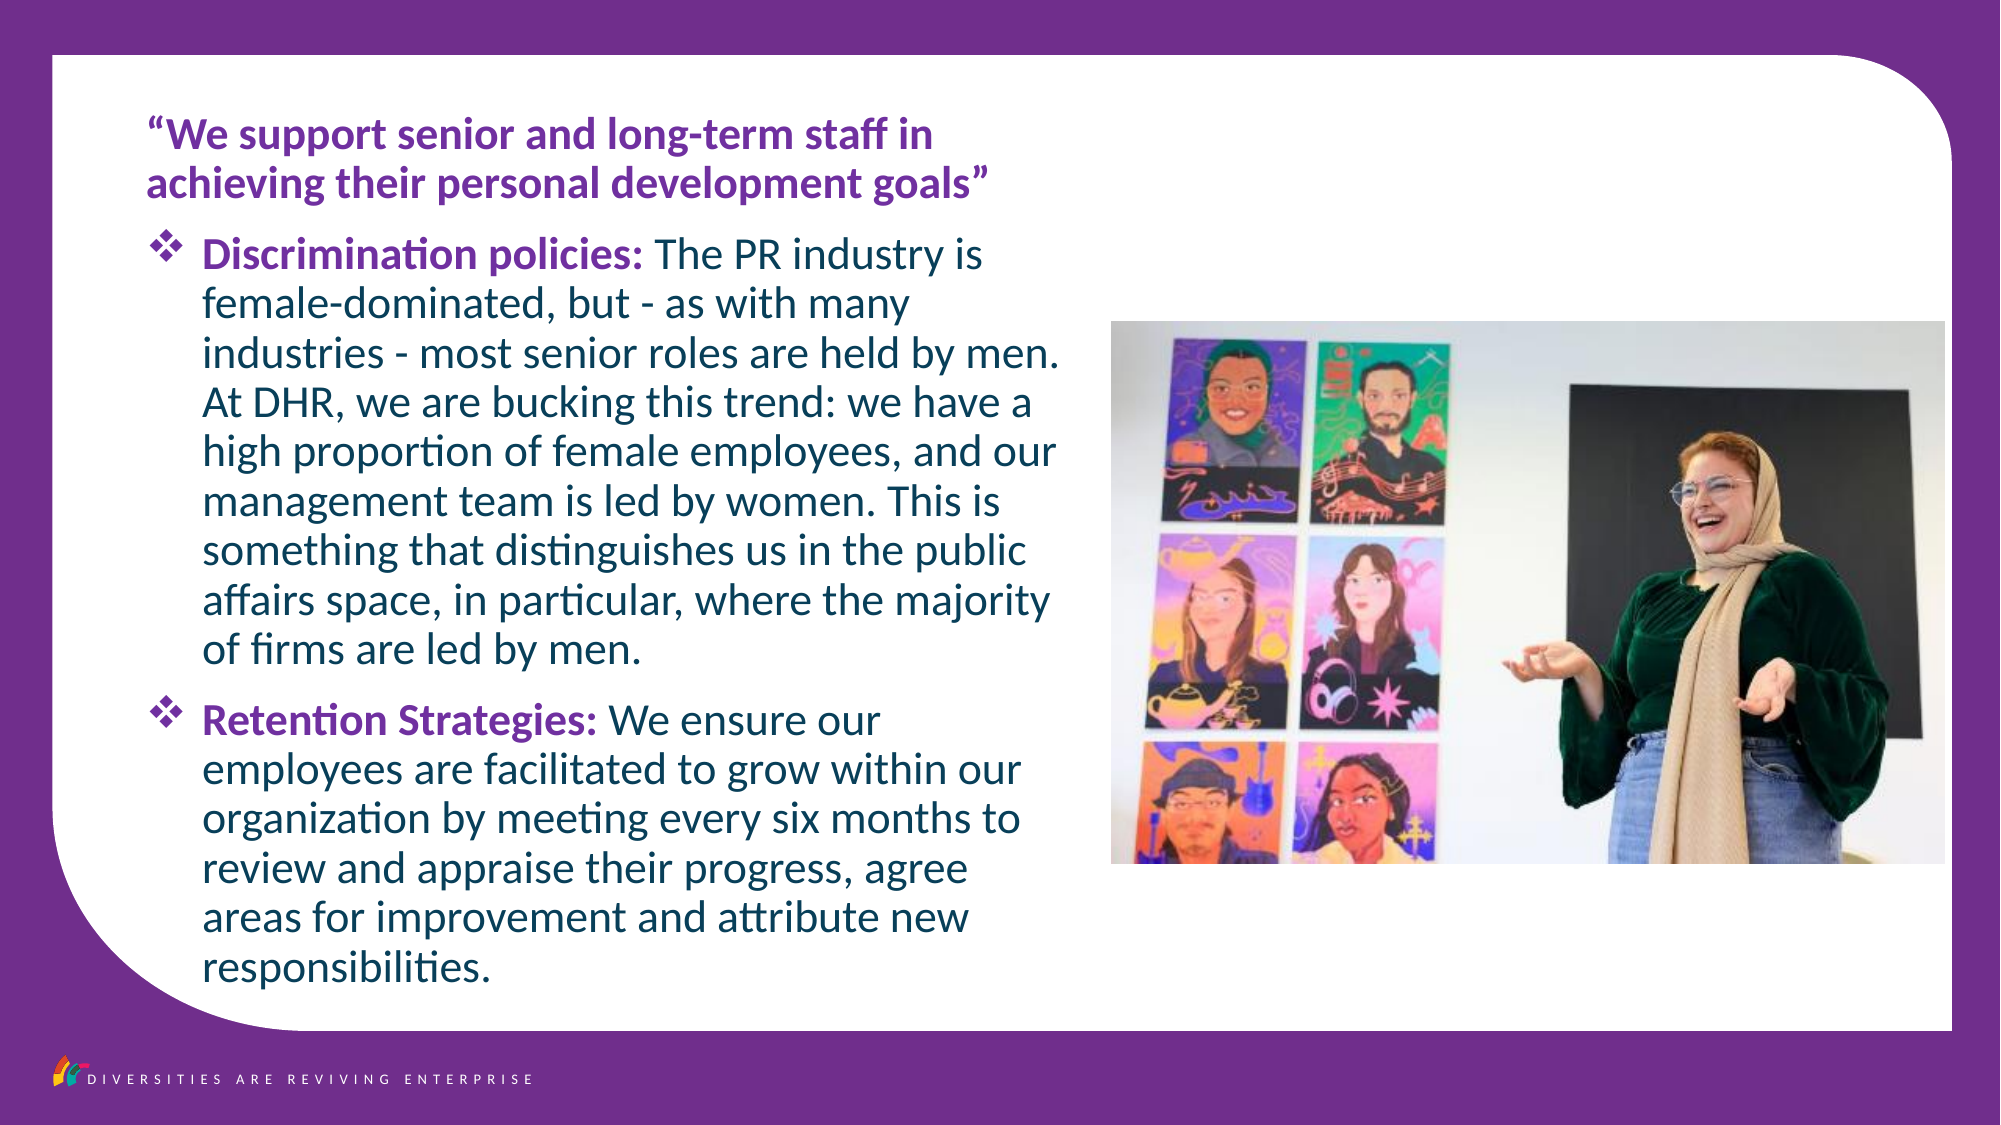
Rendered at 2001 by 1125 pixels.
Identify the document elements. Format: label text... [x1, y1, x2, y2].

list “We support senior and long-term staff in achieving their personal development goals” Discrimination policies: The PR industry is female-dominated, but - as with many industries - most senior roles are held by men. At DHR, we are bucking this trend: we have a high proportion of female employees, and our management team is led by women. This is something that distinguishes us in the public affairs space, in particular, where the majority of firms are led by men. Retention Strategies: We ensure our employees are facilitated to grow within our organization by meeting every six months to review and appraise their progress, agree areas for improvement and attribute new responsibilities. [130, 102, 1090, 735]
picture [1111, 321, 1945, 864]
